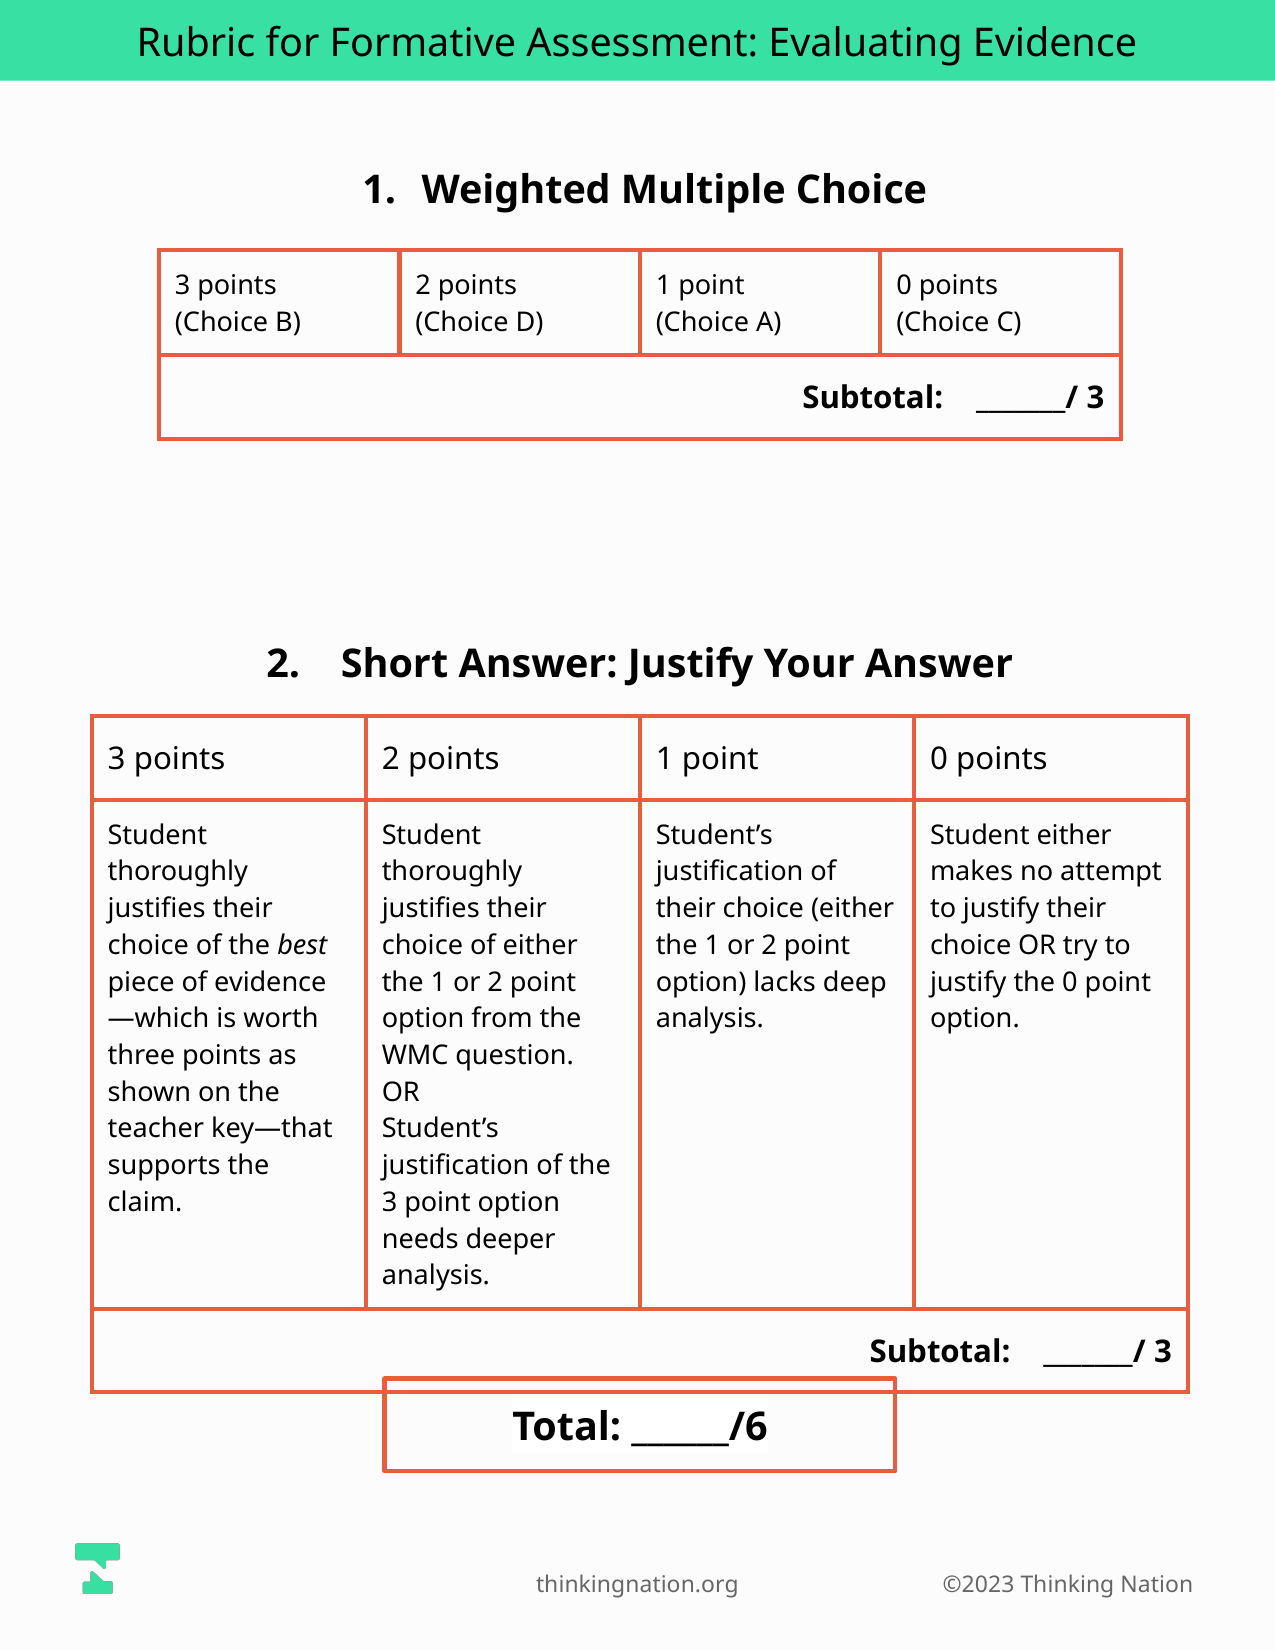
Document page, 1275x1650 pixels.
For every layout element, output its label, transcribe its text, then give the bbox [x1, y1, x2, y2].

table_cell Student either makes no attempt to justify their choice OR try to justify the 0 point option. [916, 802, 1186, 1307]
text_box 2. Short Answer: Justify Your Answer [205, 622, 1075, 693]
table_cell Subtotal: _______/ 3 [94, 1311, 1186, 1390]
table_header 1 point (Choice A) [642, 252, 878, 353]
table_header 0 points [916, 718, 1186, 798]
picture [62, 1533, 133, 1604]
table_header 0 points (Choice C) [882, 252, 1119, 353]
text_box thinkingnation.org [486, 1553, 789, 1605]
text_box Rubric for Formative Assessment: Evaluating Evidence [0, 0, 1275, 81]
table_cell Student’s justification of their choice (either the 1 or 2 point option) lacks deep analysis. [642, 802, 912, 1307]
table_cell Student thoroughly justifies their choice of either the 1 or 2 point option from the WMC question. OR Student’s justification of the 3 point option needs deeper analysis. [368, 802, 638, 1307]
text_box ©2023 Thinking Nation [907, 1553, 1210, 1605]
table_header 2 points (Choice D) [402, 252, 638, 353]
text_box Total: ______/6 [384, 1378, 896, 1472]
table_cell Student thoroughly justifies their choice of the best piece of evidence—which is worth three points as shown on the teacher key—that supports the claim. [94, 802, 364, 1307]
text_box Weighted Multiple Choice [277, 147, 1003, 218]
table_header 3 points (Choice B) [161, 252, 397, 353]
table_header 2 points [368, 718, 638, 798]
table_header 3 points [94, 718, 364, 798]
table_header 1 point [642, 718, 912, 798]
table_cell Subtotal: _______/ 3 [161, 357, 1119, 437]
